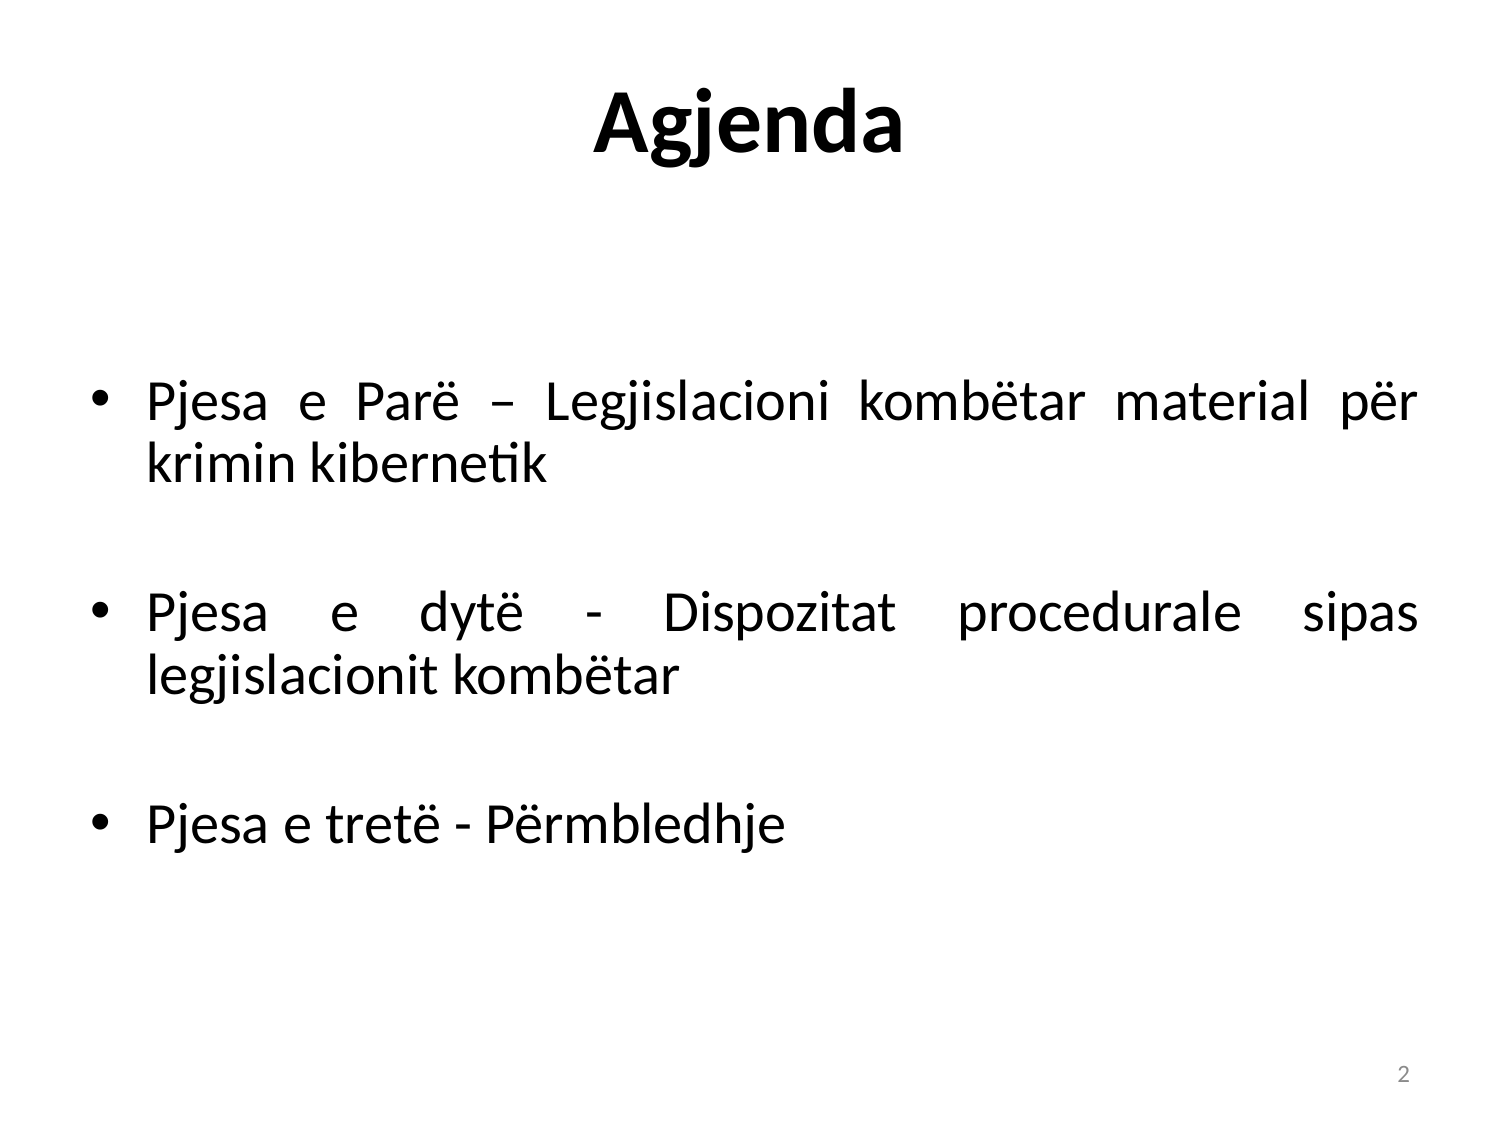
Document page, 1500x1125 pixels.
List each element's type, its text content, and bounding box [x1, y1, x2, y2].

list Pjesa e Parë – Legjislacioni kombëtar material për krimin kibernetik Pjesa e dytë - Dispozitat procedurale sipas legjislacionit kombëtar Pjesa e tretë - Përmbledhje [75, 280, 1436, 1000]
slide_number 2 [1074, 1042, 1425, 1103]
title Agjenda [75, 45, 1425, 187]
